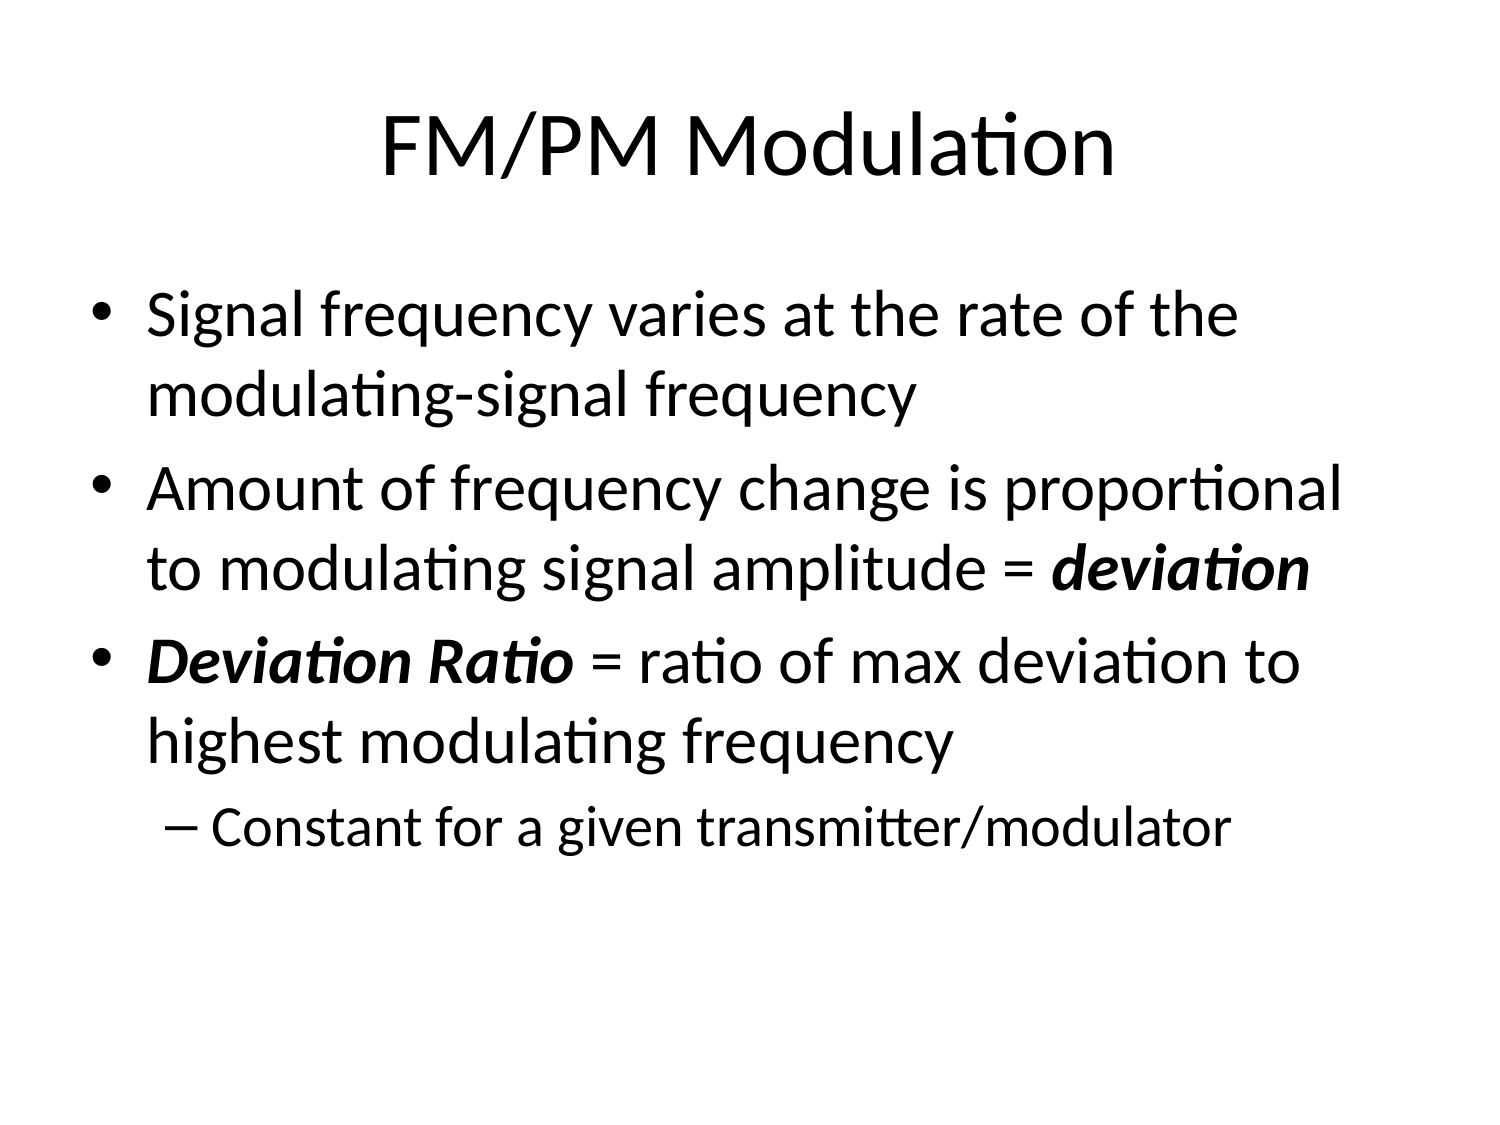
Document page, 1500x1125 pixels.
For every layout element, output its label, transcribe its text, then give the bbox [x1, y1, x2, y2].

list Signal frequency varies at the rate of the modulating-signal frequency Amount of frequency change is proportional to modulating signal amplitude = deviation Deviation Ratio = ratio of max deviation to highest modulating frequency Constant for a given transmitter/modulator [75, 262, 1425, 1005]
title FM/PM Modulation [75, 45, 1425, 233]
